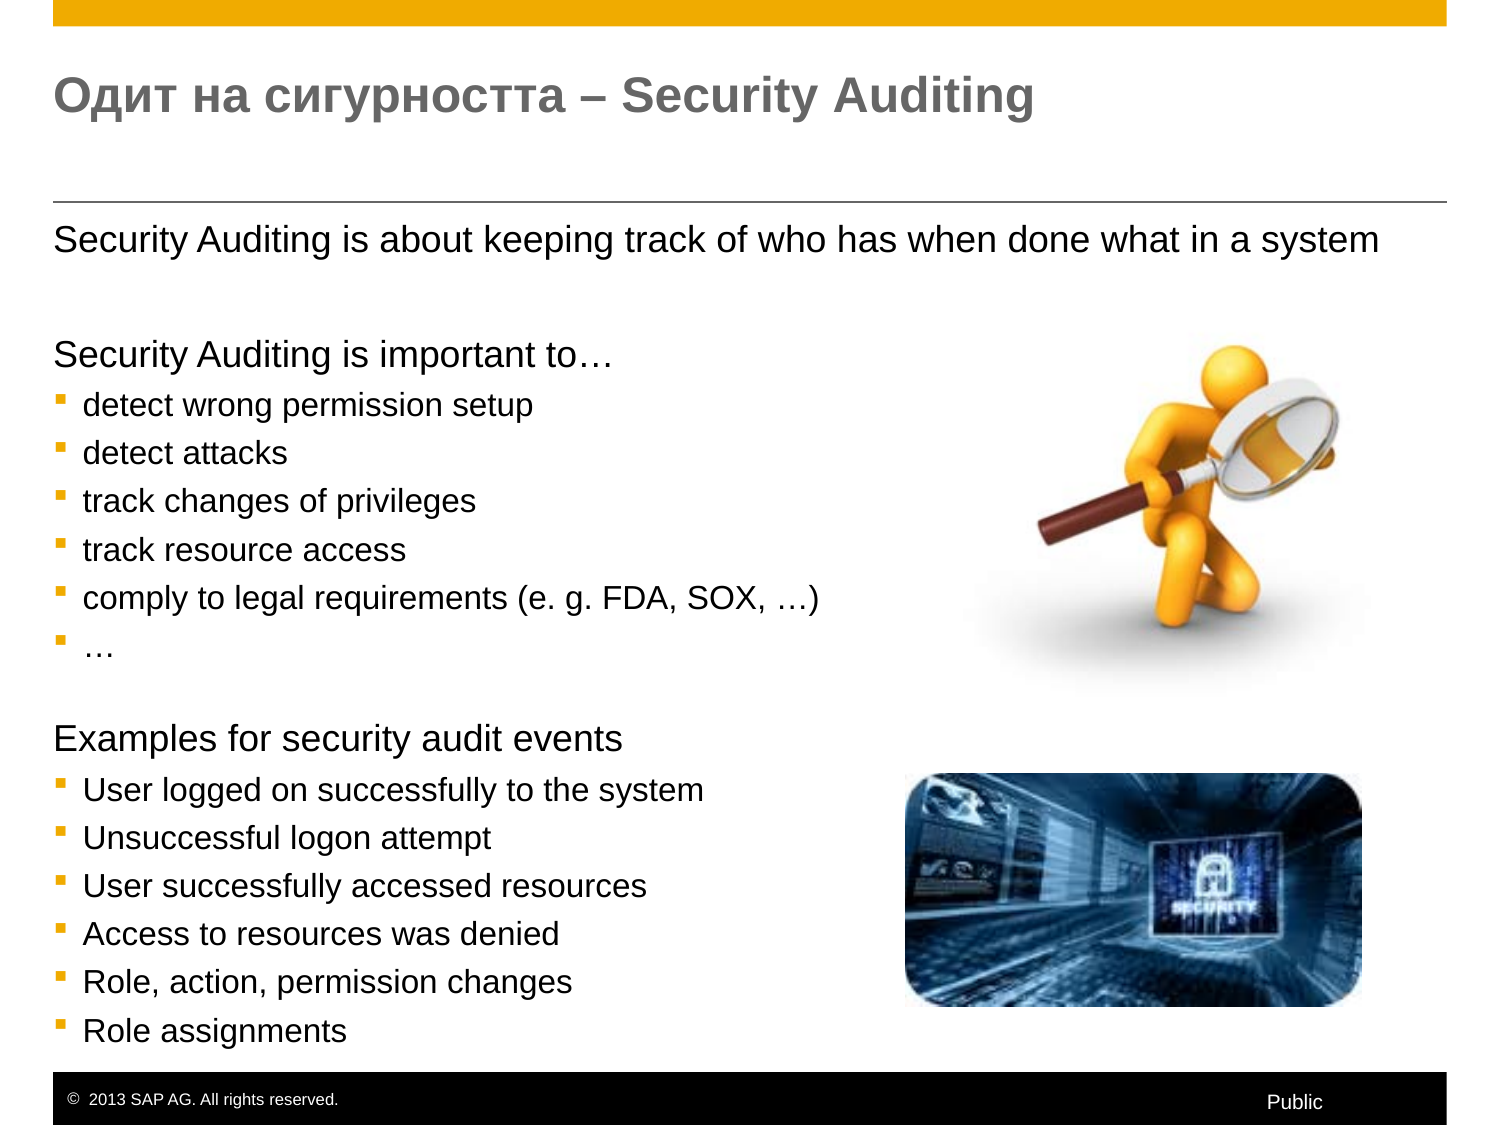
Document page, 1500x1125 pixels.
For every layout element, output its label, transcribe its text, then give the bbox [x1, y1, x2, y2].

list Security Auditing is about keeping track of who has when done what in a system Security Auditing is important to… detect wrong permission setup detect attacks track changes of privileges track resource access comply to legal requirements (e. g. FDA, SOX, …) … Examples for security audit events User logged on successfully to the system Unsuccessful logon attempt User successfully accessed resources Access to resources was denied Role, action, permission changes Role assignments [53, 214, 1447, 1058]
title Одит на сигурността – Security Auditing Introduction [53, 53, 1447, 178]
picture [963, 308, 1371, 703]
picture [905, 773, 1362, 1007]
